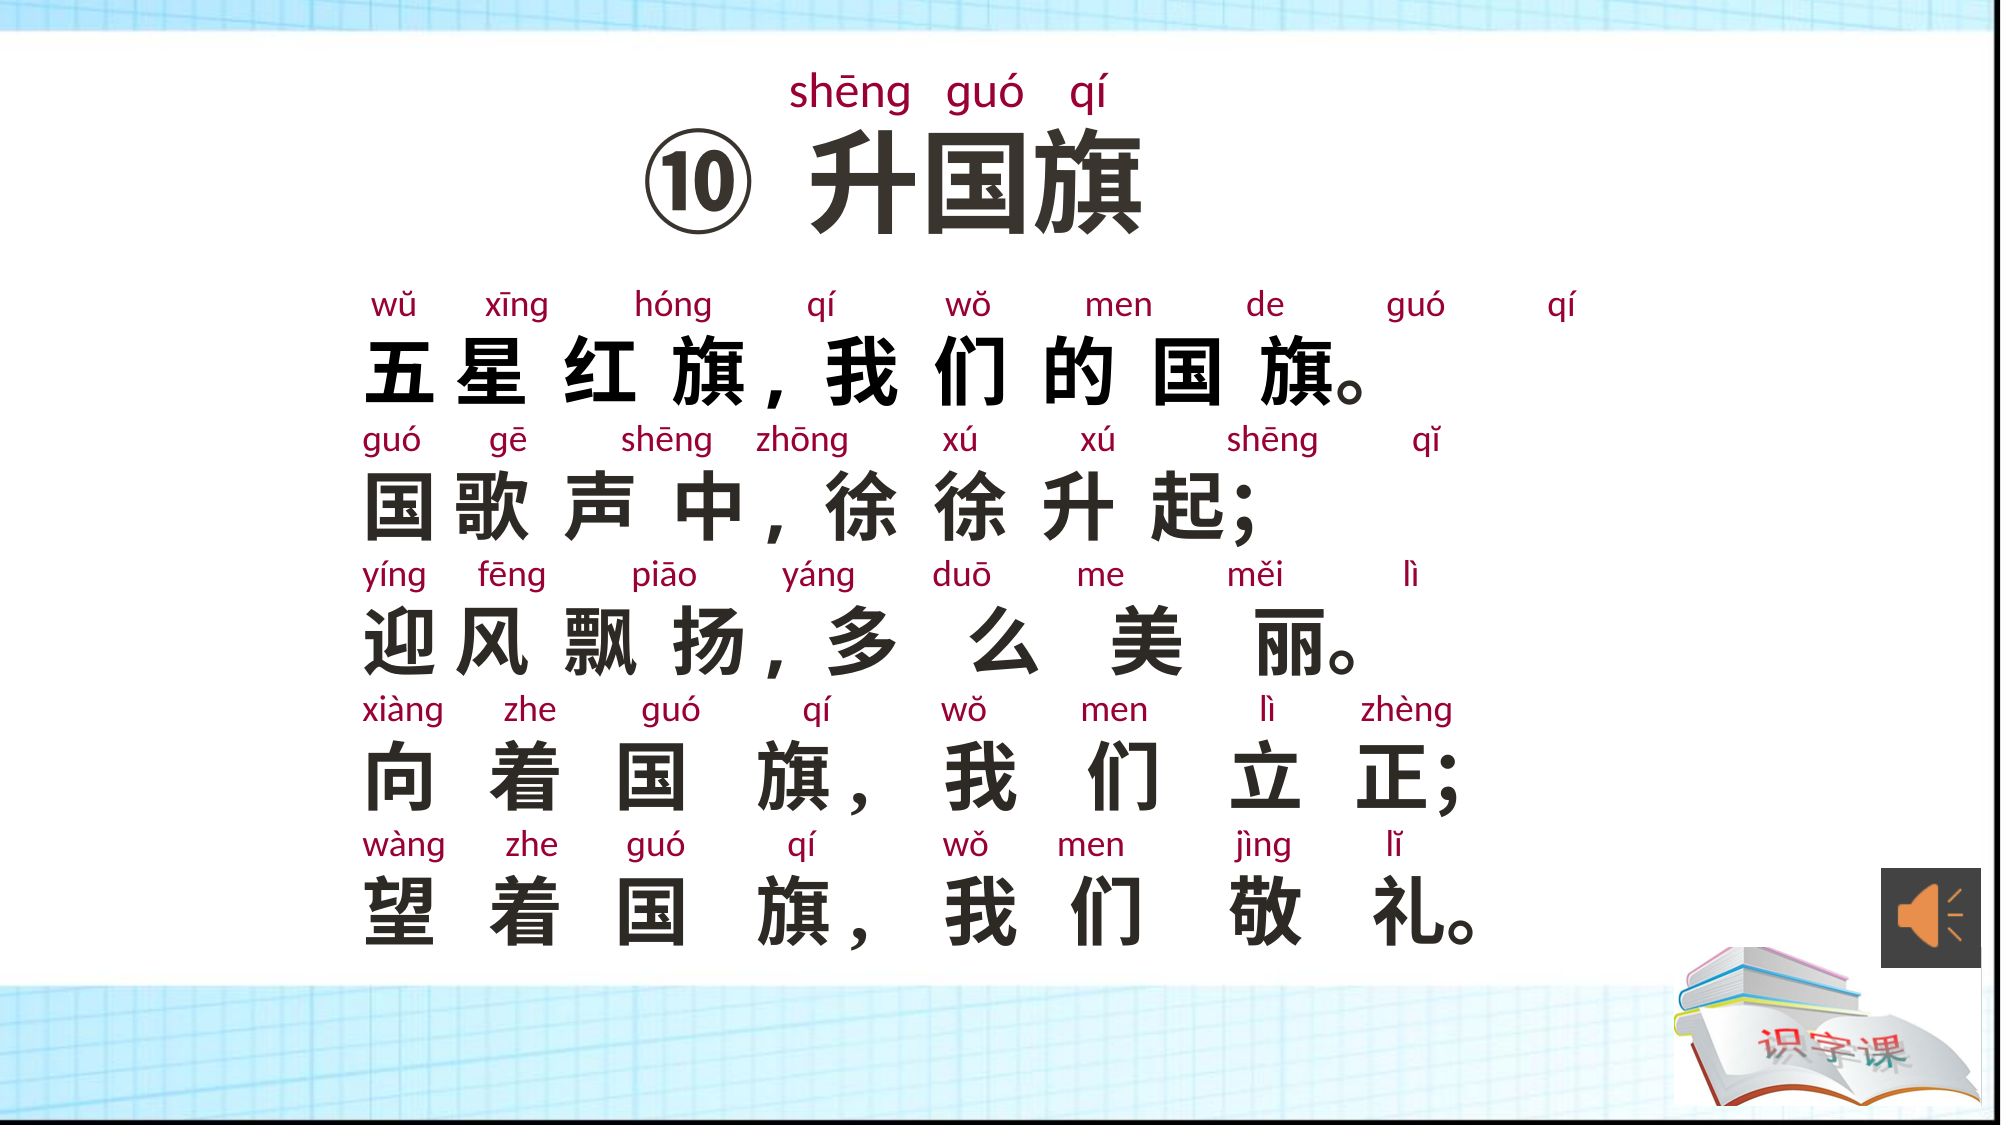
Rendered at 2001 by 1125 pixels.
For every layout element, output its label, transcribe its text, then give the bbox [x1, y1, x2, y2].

text_box ⑩ 升国旗 [467, 105, 1320, 255]
text_box shēnɡ ɡuó qí [752, 16, 1233, 105]
picture [0, 0, 2001, 1125]
text_box wŭ xīnɡ hónɡ qí wŏ men de ɡuó qí 五 星 红 旗, 我 们 的 国 旗。 ɡuó ɡē shēnɡ zhōnɡ xú xú shēnɡ qĭ 国 歌 声 中, 徐 徐 升 起； yínɡ fēnɡ piāo yánɡ duō me měi lì 迎 风 飘 扬, 多 么 美 丽。 xiànɡ zhe ɡuó qí wŏ men lì zhènɡ 向 着 国 旗, 我 们 立 正； wànɡ zhe ɡuó qí wǒ men jìnɡ lĭ 望 着 国 旗, 我 们 敬 礼。 [347, 271, 1830, 962]
